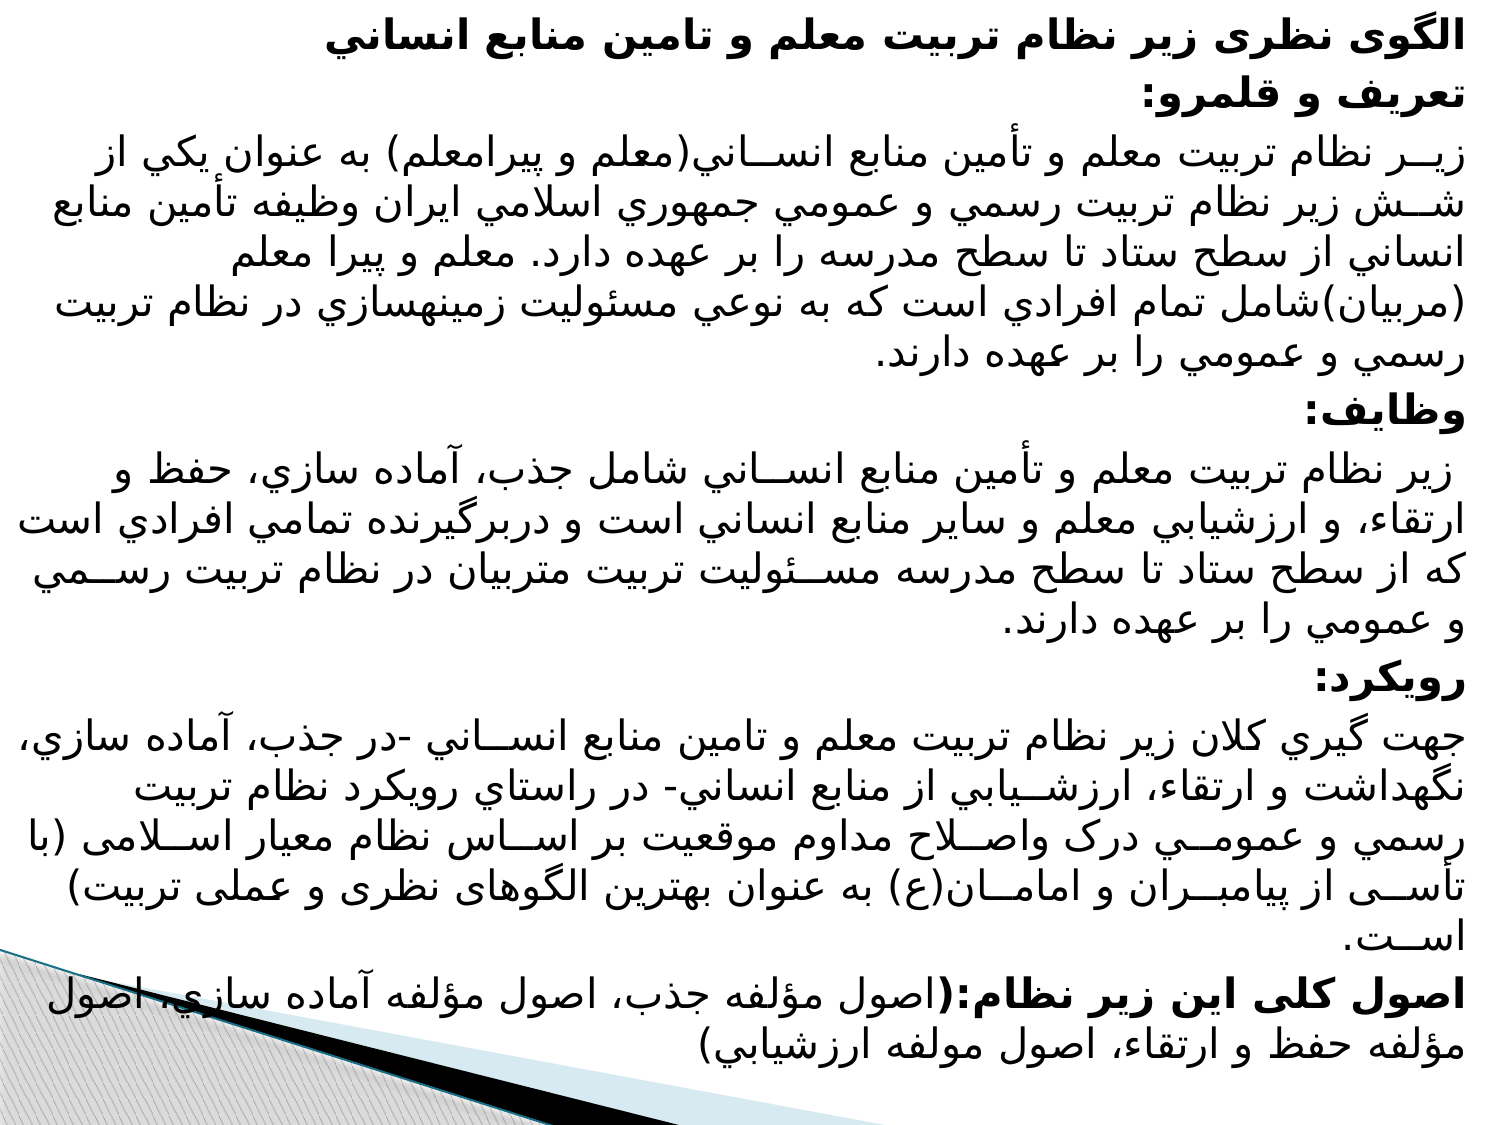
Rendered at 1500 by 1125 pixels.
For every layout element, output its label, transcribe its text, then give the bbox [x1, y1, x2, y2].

list الگوی نظری زير نظام تربيت معلم و تامين منابع انساني تعریف و قلمرو: زيــر نظام تربيت معلم و تأمين منابع انســاني(معلم و پيرامعلم) به عنوان يكي از شــش زير نظام تربيت رسمي و عمومي جمهوري اسلامي ايران وظيفه تأمين منابع انساني از سطح ستاد تا سطح مدرسه را بر عهده دارد. معلم و پيرا معلم (مربيان)شامل تمام افرادي است كه به نوعي مسئوليت زمينهسازي در نظام تربيت رسمي و عمومي را بر عهده دارند. وظايف: زير نظام تربيت معلم و تأمين منابع انســاني شامل جذب، آماده سازي، حفظ و ارتقاء، و ارزشيابي معلم و ساير منابع انساني است و دربرگيرنده تمامي افرادي است که از سطح ستاد تا سطح مدرسه مســئوليت تربيت متربيان در نظام تربيت رســمي و عمومي را بر عهده دارند. رويکرد: جهت گيري كلان زير نظام تربيت معلم و تامين منابع انســاني -در جذب، آماده سازي، نگهداشت و ارتقاء، ارزشــيابي از منابع انساني- در راستاي رويكرد نظام تربيت رسمي و عمومــي درک واصــلاح مداوم موقعيت بر اســاس نظام معيار اســلامی (با تأســی از پيامبــران و امامــان(ع) به عنوان بهترين الگوهای نظری و عملی تربيت) اســت. اصول کلی این زیر نظام:(اصول مؤلفه جذب، اصول مؤلفه آماده سازي، اصول مؤلفه حفظ و ارتقاء، اصول مولفه ارزشيابي) [0, 0, 1500, 1125]
